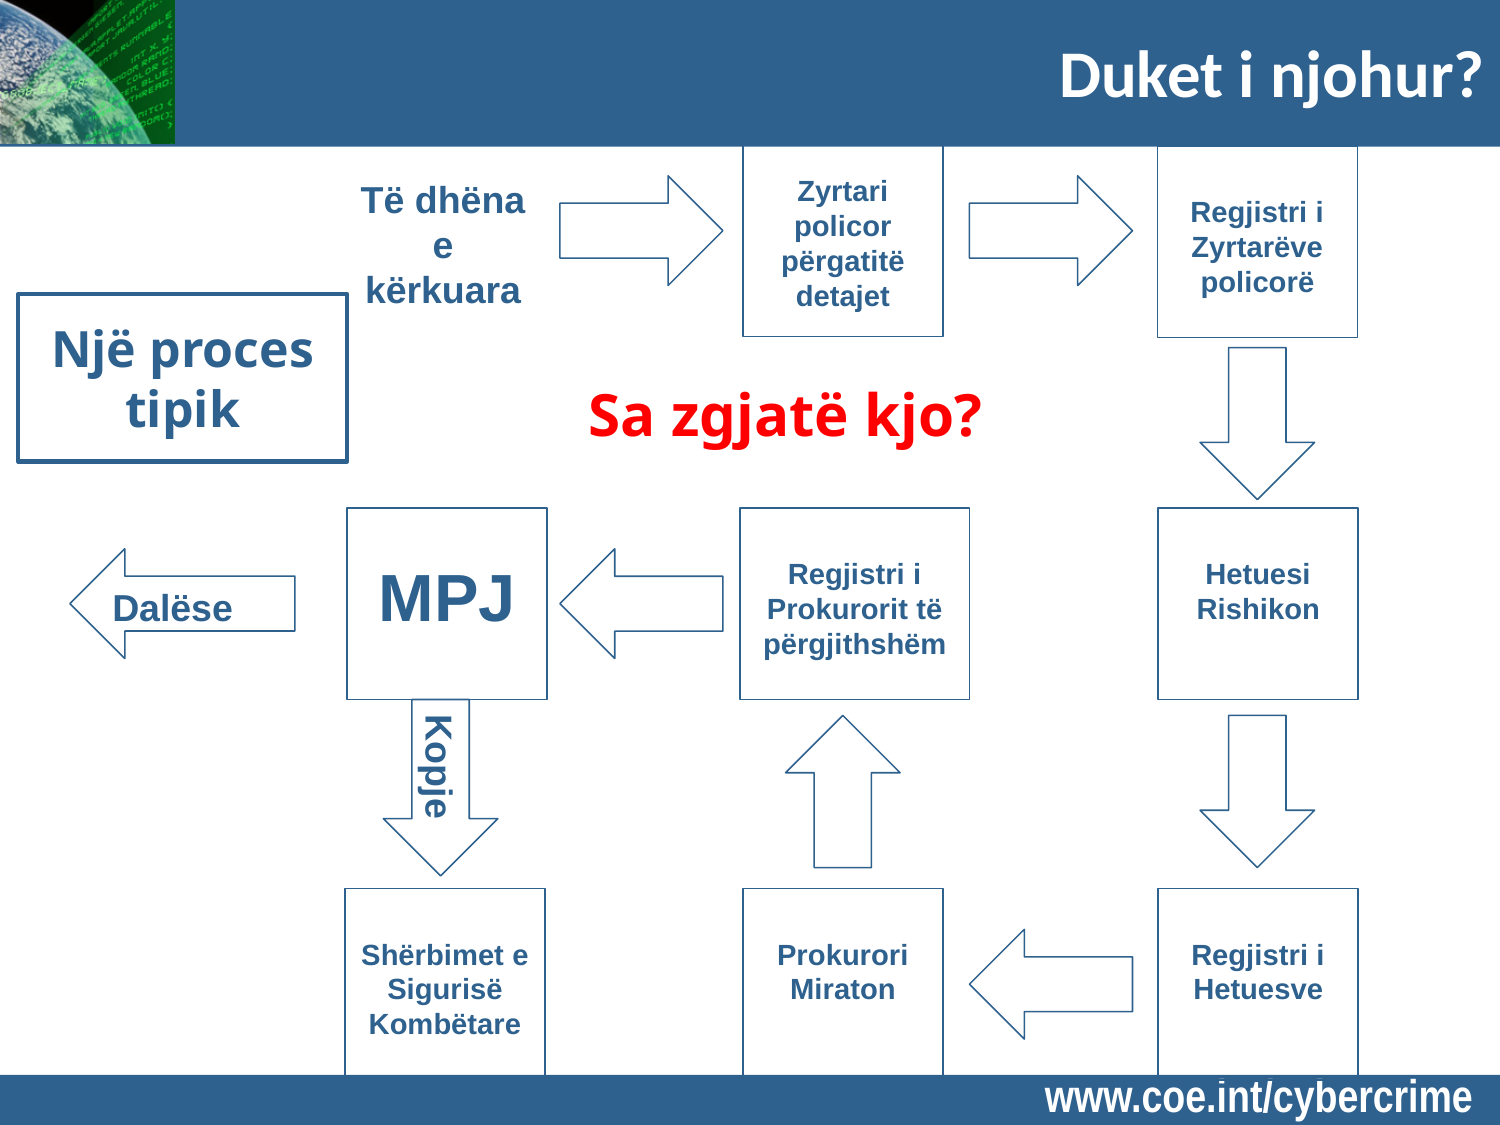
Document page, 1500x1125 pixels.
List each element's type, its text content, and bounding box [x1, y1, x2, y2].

text_box www.coe.int/cybercrime [1030, 1059, 1500, 1125]
text_box Duket i njohur? [179, 0, 1500, 149]
text_box [0, 1073, 1030, 1125]
picture [0, 0, 175, 144]
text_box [17, 113, 1359, 1081]
